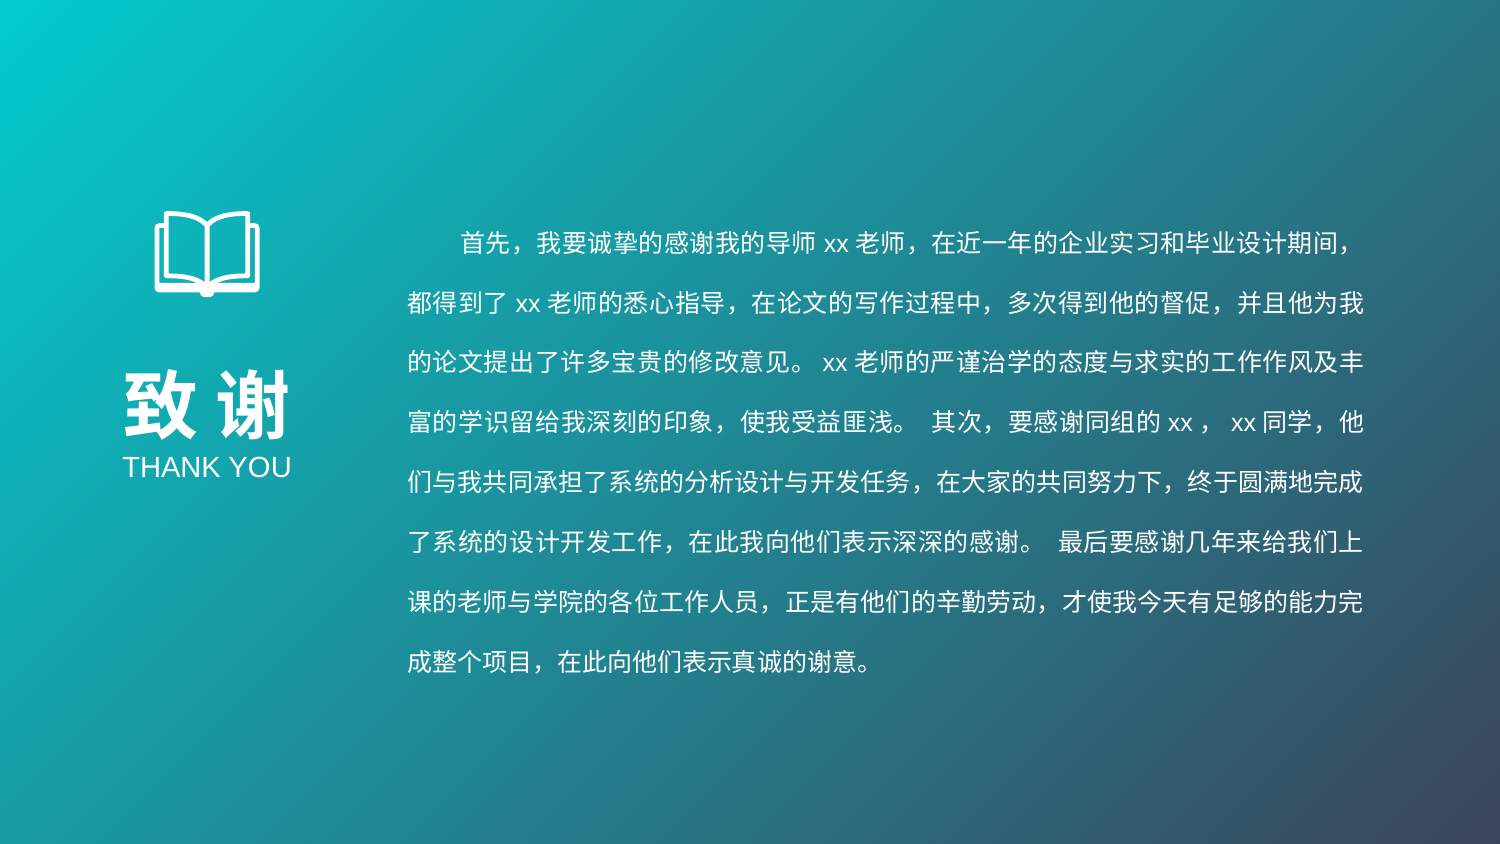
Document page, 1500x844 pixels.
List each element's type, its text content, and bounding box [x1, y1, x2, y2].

text_box 首先，我要诚挚的感谢我的导师xx老师，在近一年的企业实习和毕业设计期间，都得到了xx老师的悉心指导，在论文的写作过程中，多次得到他的督促，并且他为我的论文提出了许多宝贵的修改意见。xx老师的严谨治学的态度与求实的工作作风及丰富的学识留给我深刻的印象，使我受益匪浅。 其次，要感谢同组的xx，xx同学，他们与我共同承担了系统的分析设计与开发任务，在大家的共同努力下，终于圆满地完成了系统的设计开发工作，在此我向他们表示深深的感谢。 最后要感谢几年来给我们上课的老师与学院的各位工作人员，正是有他们的辛勤劳动，才使我今天有足够的能力完成整个项目，在此向他们表示真诚的谢意。 [407, 197, 1365, 677]
text_box [154, 211, 260, 298]
text_box 致 谢 THANK YOU [83, 350, 332, 491]
